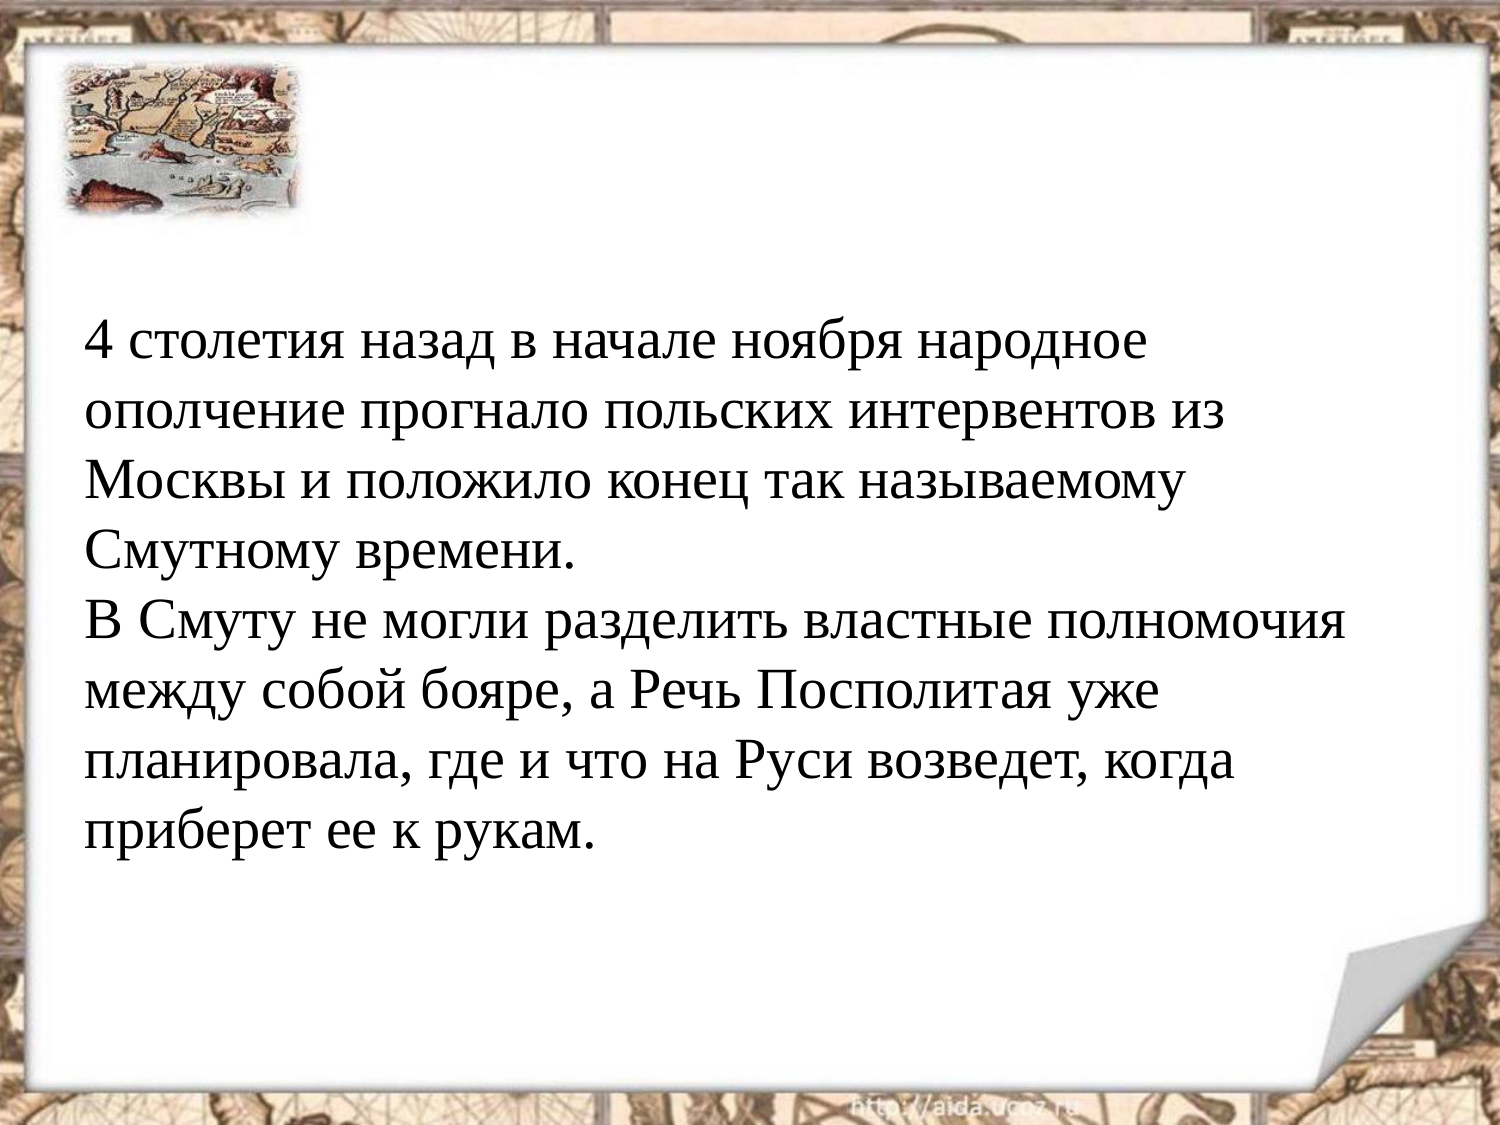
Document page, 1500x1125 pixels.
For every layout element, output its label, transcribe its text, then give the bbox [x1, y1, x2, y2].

picture [0, 0, 1500, 1125]
text_box 4 столетия назад в начале ноября народное ополчение прогнало польских интервентов из Москвы и положило конец так называемому Смутному времени. В Смуту не могли разделить властные полномочия между собой бояре, а Речь Посполитая уже планировала, где и что на Руси возведет, когда приберет ее к рукам. [70, 292, 1407, 868]
